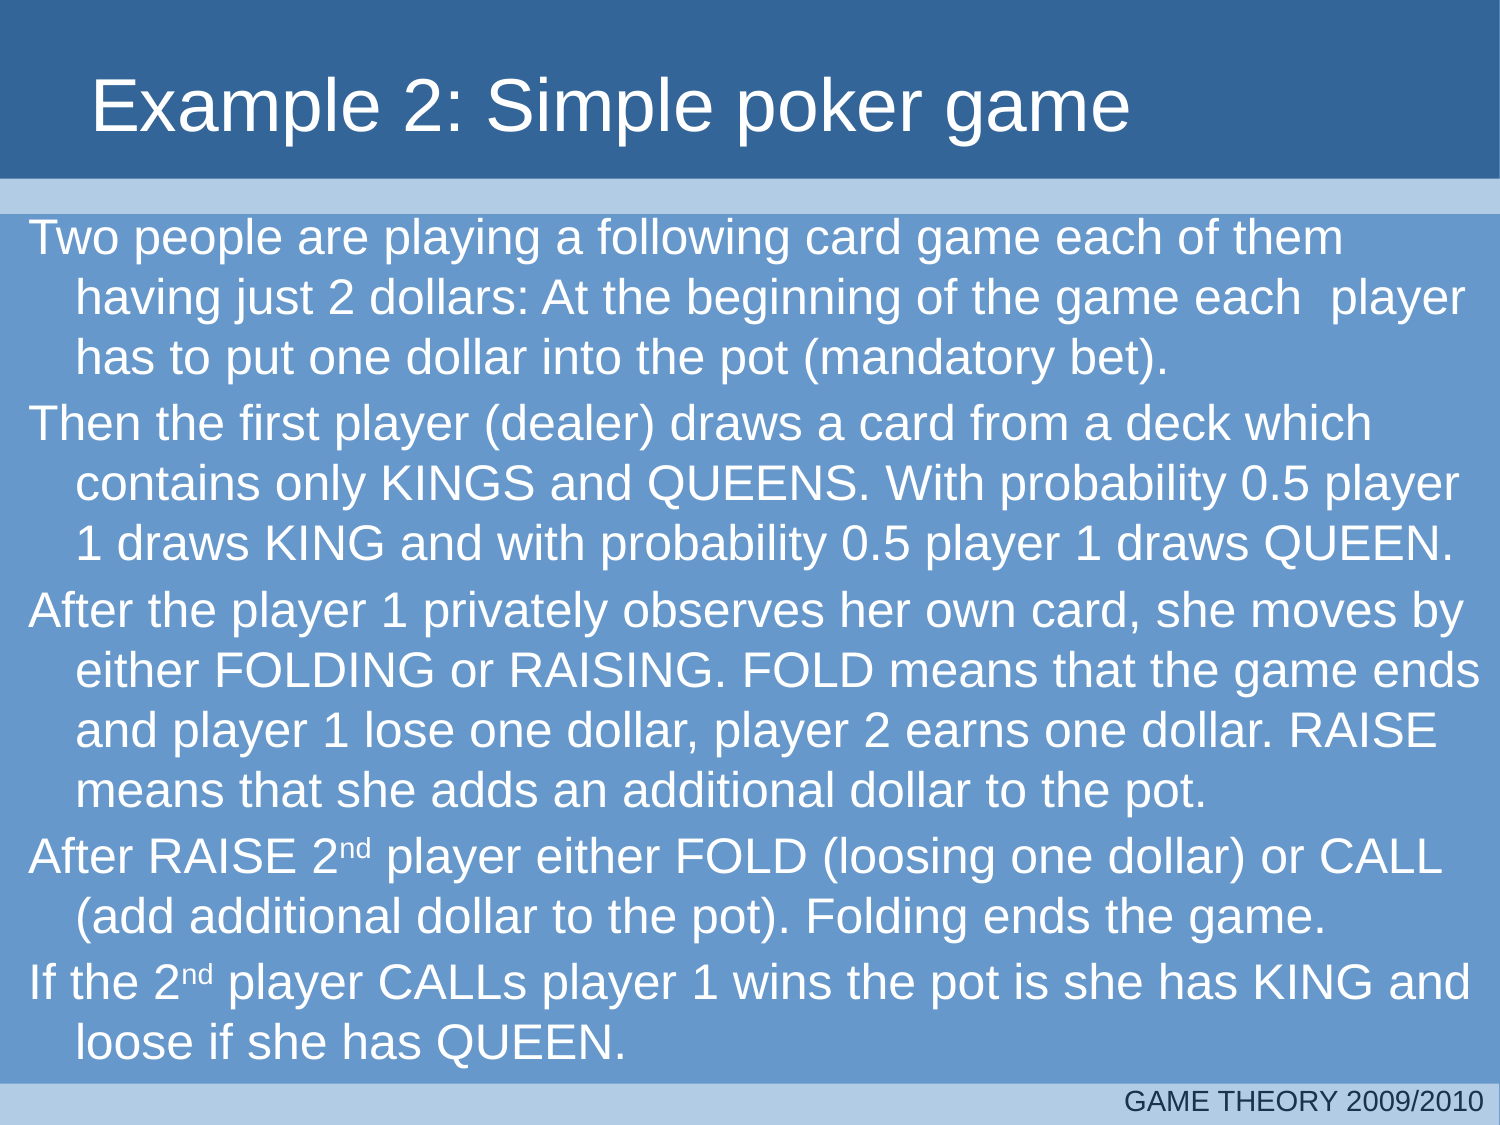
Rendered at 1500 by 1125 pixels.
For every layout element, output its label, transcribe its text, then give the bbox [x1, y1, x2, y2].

text_box GAME THEORY 2009/2010 [1109, 1075, 1500, 1125]
list Two people are playing a following card game each of them having just 2 dollars: At the beginning of the game each player has to put one dollar into the pot (mandatory bet). Then the first player (dealer) draws a card from a deck which contains only KINGS and QUEENS. With probability 0.5 player 1 draws KING and with probability 0.5 player 1 draws QUEEN. After the player 1 privately observes her own card, she moves by either FOLDING or RAISING. FOLD means that the game ends and player 1 lose one dollar, player 2 earns one dollar. RAISE means that she adds an additional dollar to the pot. After RAISE 2nd player either FOLD (loosing one dollar) or CALL (add additional dollar to the pot). Folding ends the game. If the 2nd player CALLs player 1 wins the pot is she has KING and loose if she has QUEEN. [0, 196, 1500, 1066]
title Example 2: Simple poker game [74, 42, 1436, 162]
